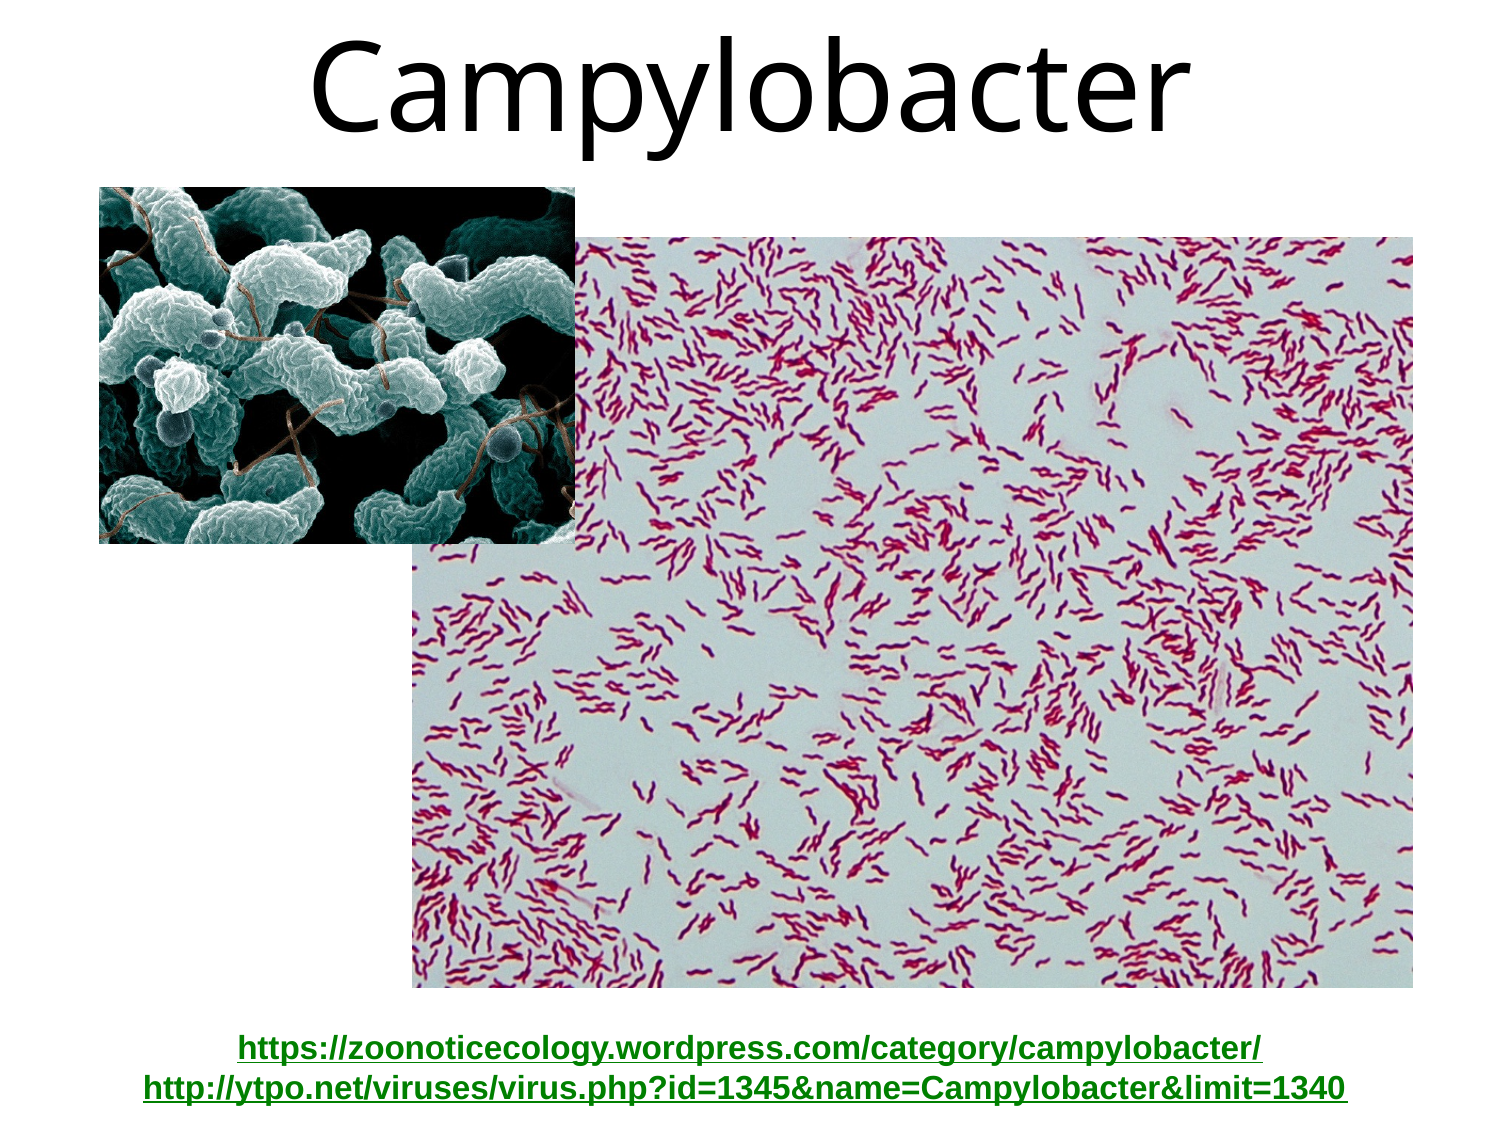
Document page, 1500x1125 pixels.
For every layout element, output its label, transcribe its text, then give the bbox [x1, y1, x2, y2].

title Campylobacter [0, 0, 1500, 163]
footer https://zoonoticecology.wordpress.com/category/campylobacter/ http://ytpo.net/viruses/virus.php?id=1345&name=Campylobacter&limit=1340 [0, 1025, 1500, 1108]
picture [99, 187, 1413, 988]
